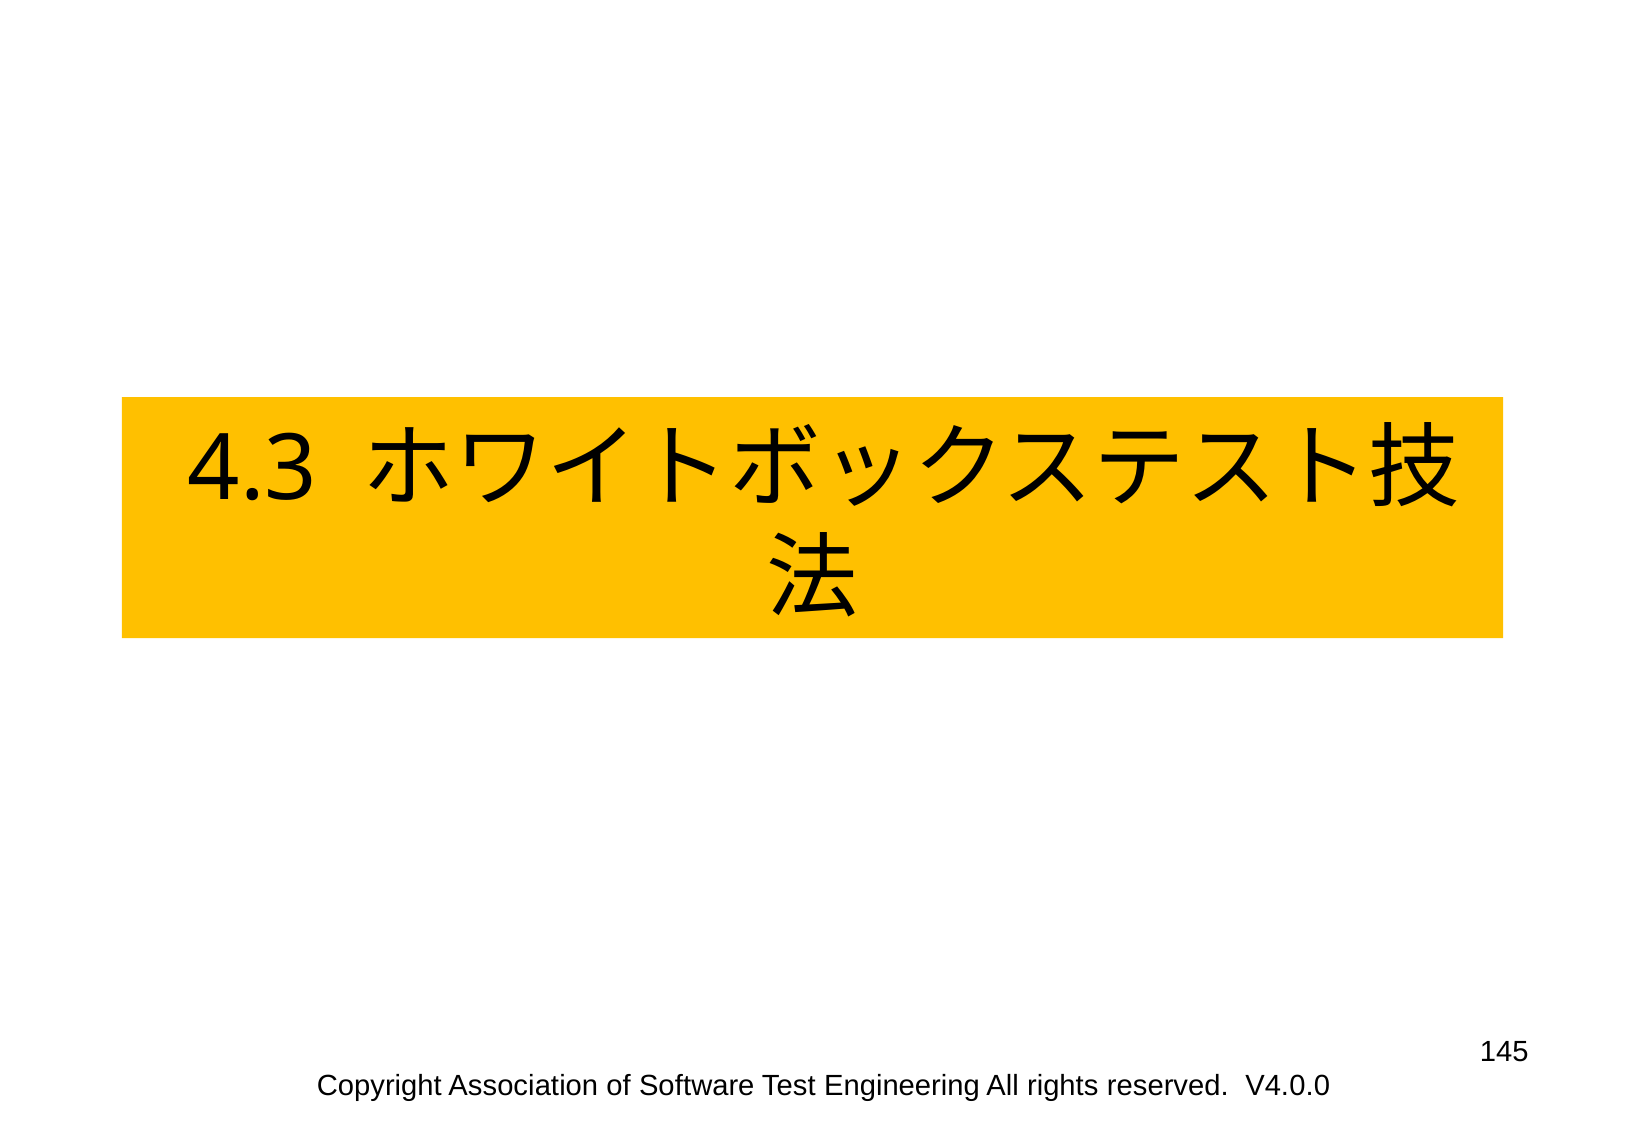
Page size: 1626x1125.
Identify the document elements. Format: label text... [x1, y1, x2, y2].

text_box 4.3 ホワイトボックステスト技法 [121, 397, 1504, 639]
footer Copyright Association of Software Test Engineering All rights reserved. V4.0.0 [233, 1058, 1164, 1103]
slide_number ‹#› [1164, 1024, 1544, 1103]
